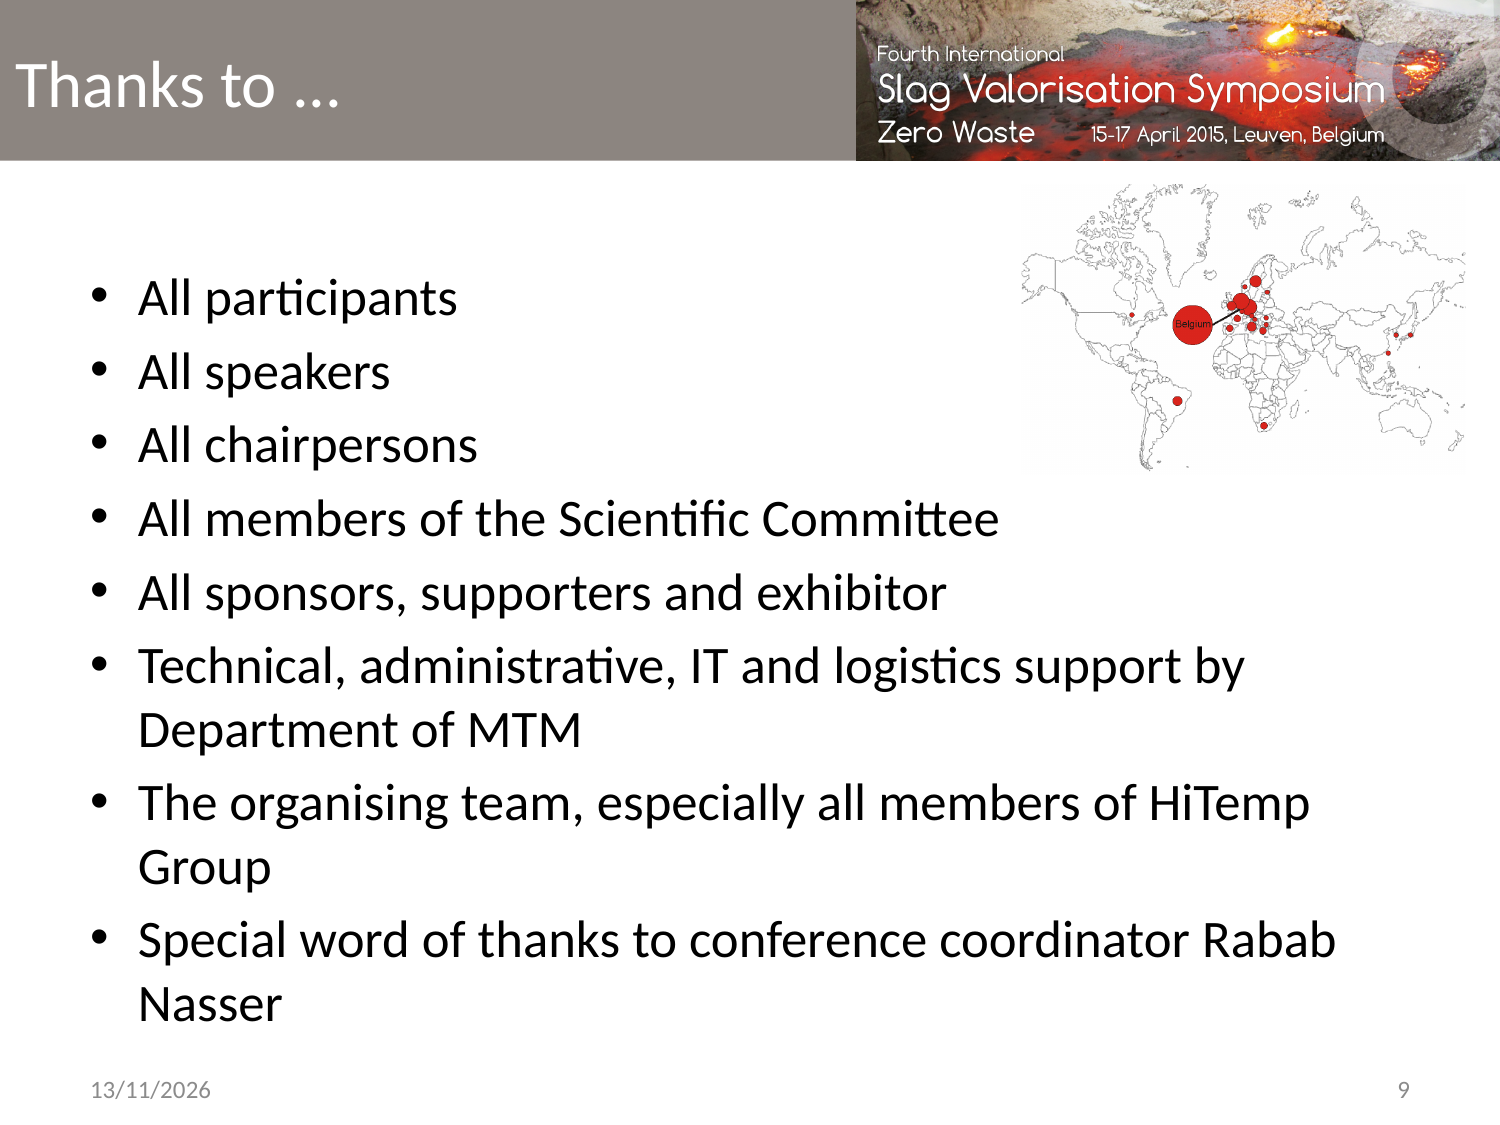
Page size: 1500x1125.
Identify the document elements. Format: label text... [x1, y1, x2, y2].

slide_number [75, 1058, 425, 1119]
slide_number 9 [1074, 1058, 1425, 1119]
title Thanks to ... [0, 0, 857, 161]
picture [1021, 184, 1466, 476]
picture [857, 0, 1500, 161]
list All participants All speakers All chairpersons All members of the Scientific Committee All sponsors, supporters and exhibitor Technical, administrative, IT and logistics support by Department of MTM The organising team, especially all members of HiTemp Group Special word of thanks to conference coordinator Rabab Nasser [75, 255, 1425, 1047]
